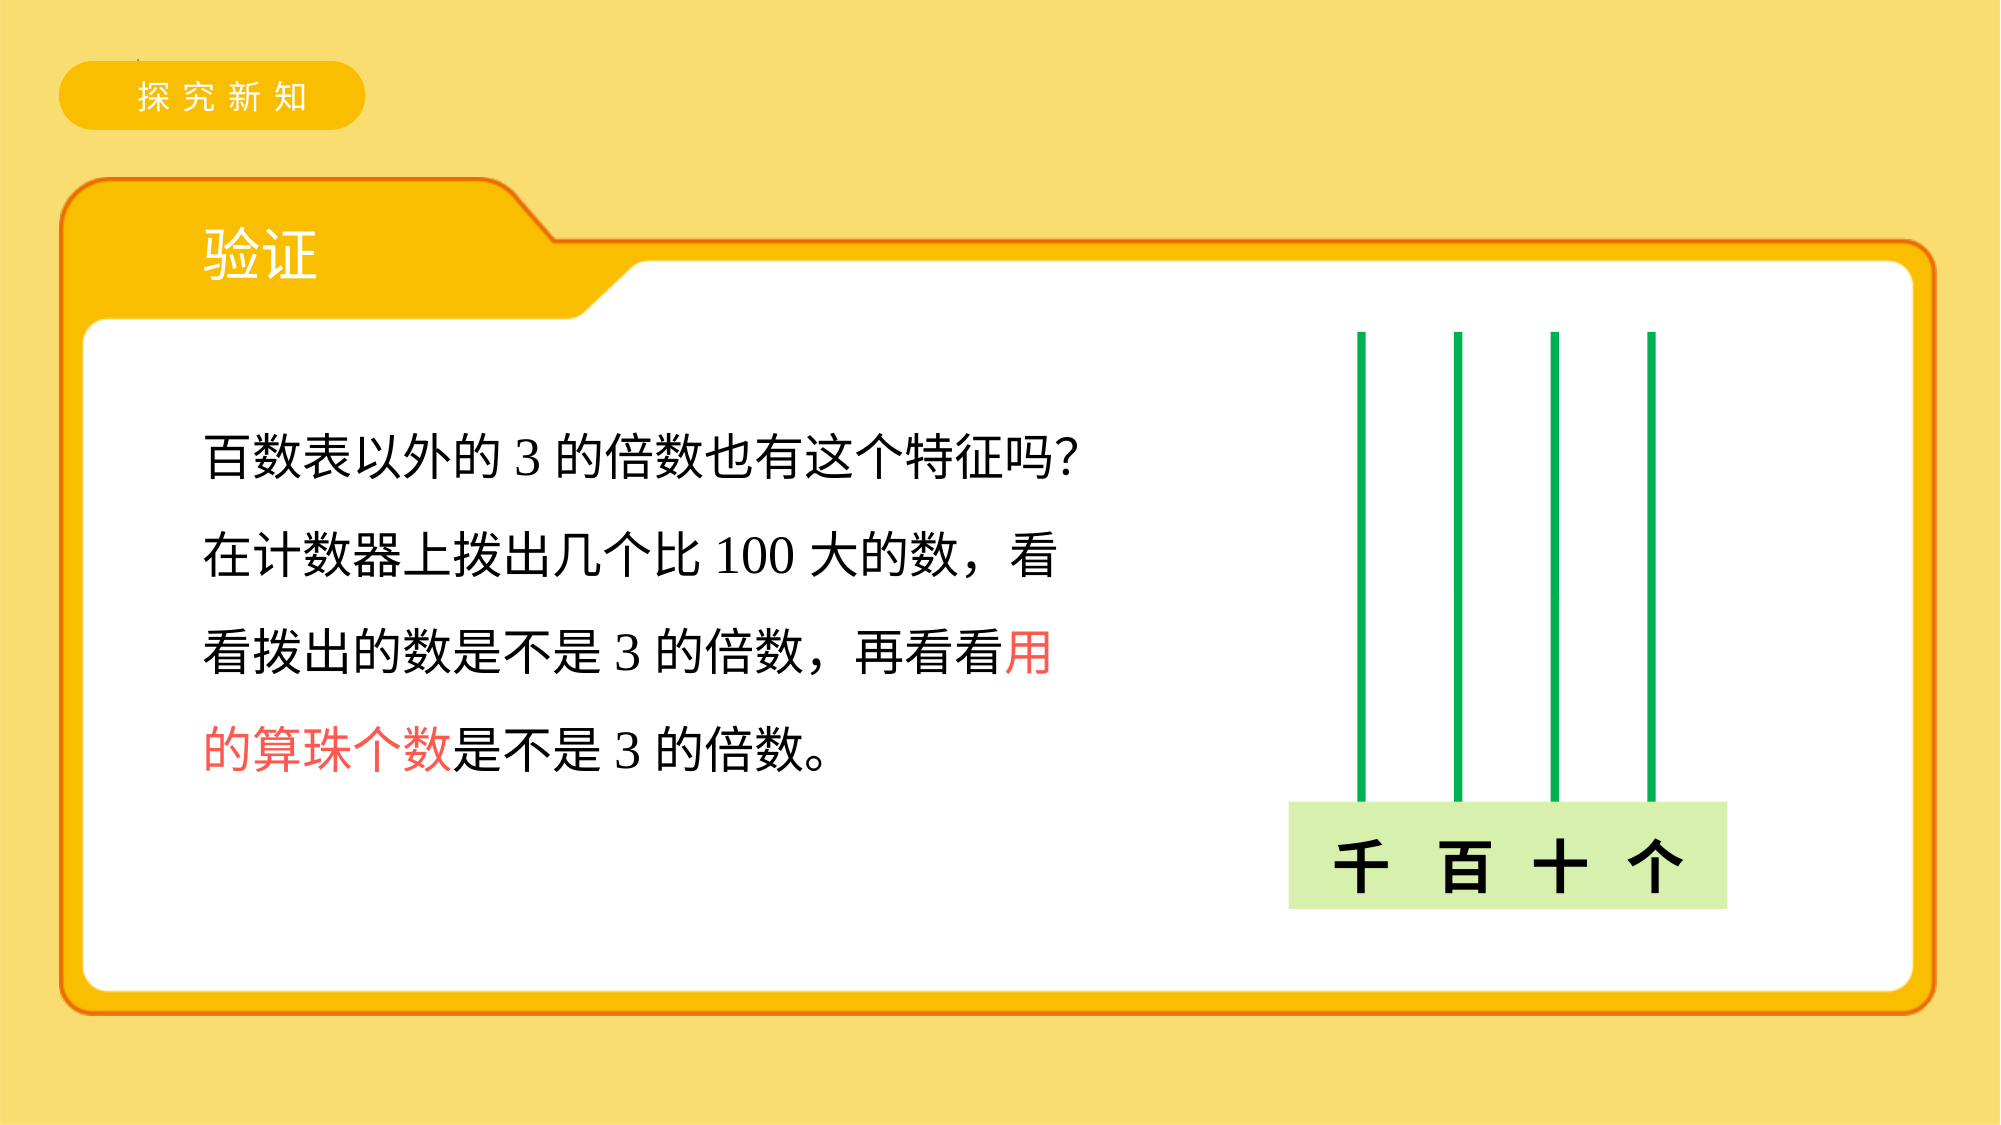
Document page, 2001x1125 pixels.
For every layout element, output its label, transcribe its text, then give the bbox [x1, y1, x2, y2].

text_box 验证 [187, 210, 494, 295]
text_box 探究新知 [111, 68, 333, 124]
text_box 百数表以外的3的倍数也有这个特征吗？ 在计数器上拨出几个比100大的数，看看拨出的数是不是3的倍数，再看看用的算珠个数是不是3的倍数。 [187, 381, 1100, 787]
picture [0, 0, 2000, 1125]
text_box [1288, 331, 1728, 909]
